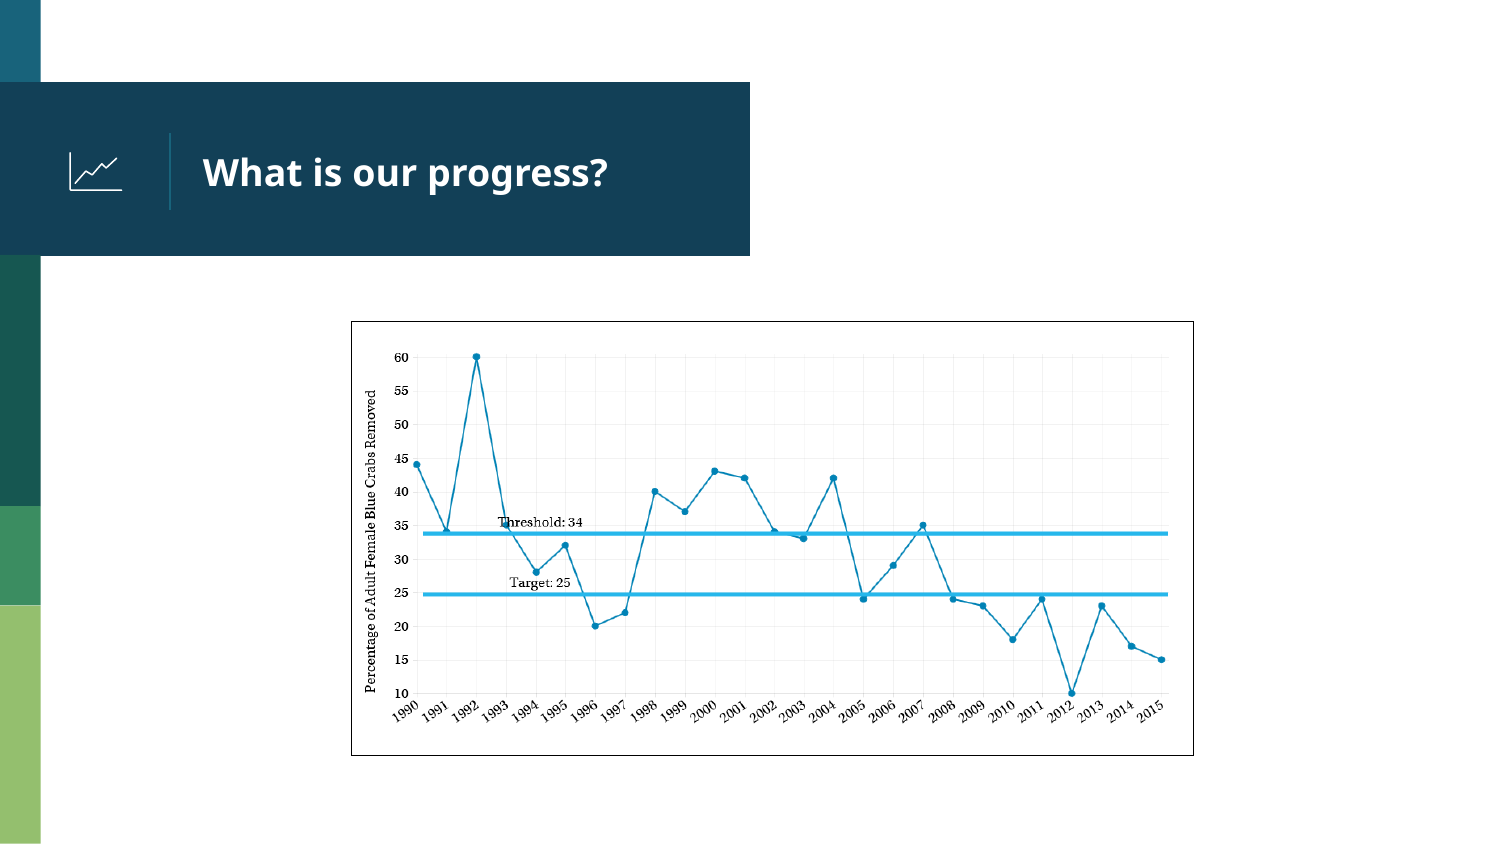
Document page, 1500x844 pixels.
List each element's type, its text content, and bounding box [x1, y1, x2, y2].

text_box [69, 152, 122, 191]
title What is our progress? [187, 87, 715, 256]
picture [337, 300, 1207, 756]
